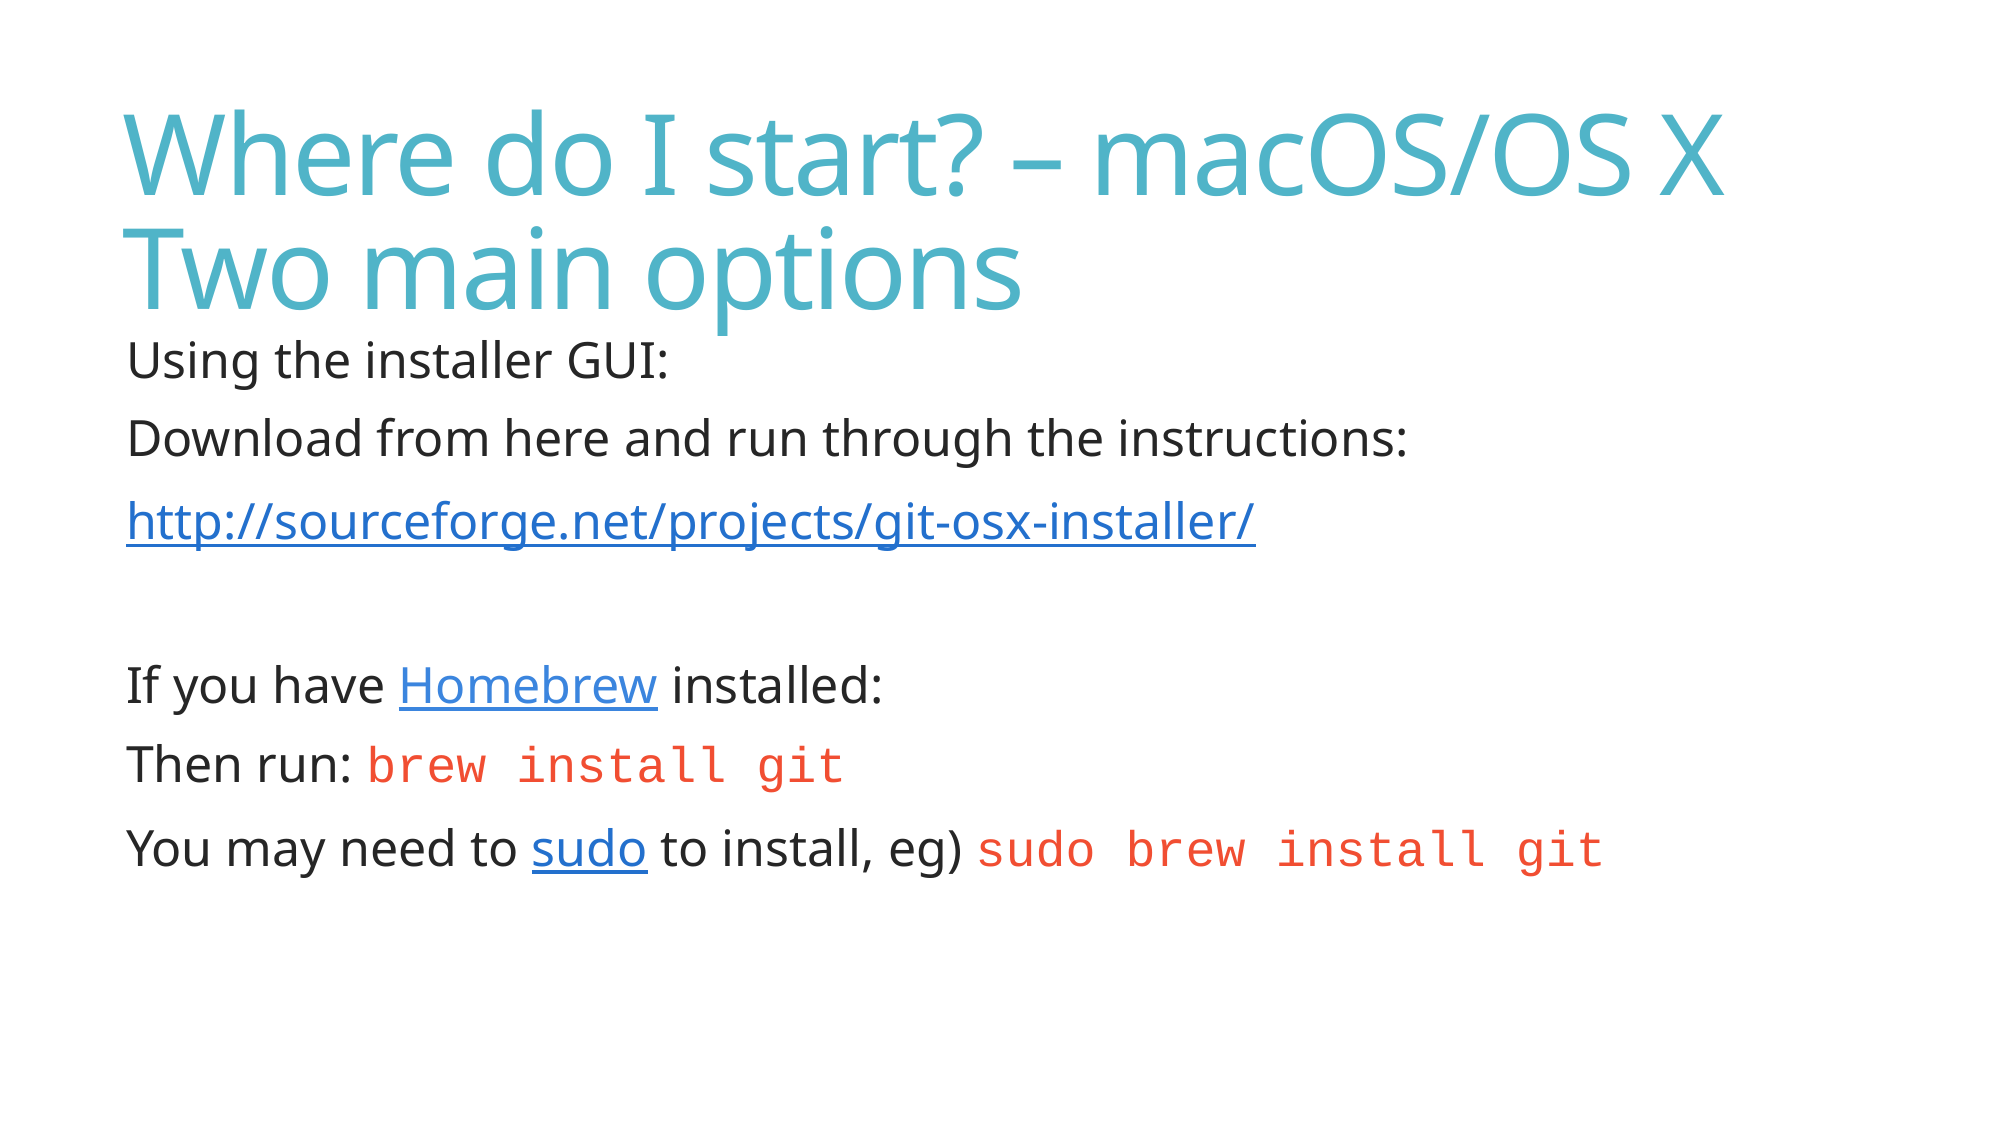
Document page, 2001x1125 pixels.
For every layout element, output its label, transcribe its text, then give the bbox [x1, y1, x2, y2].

list Using the installer GUI: Download from here and run through the instructions: http://sourceforge.net/projects/git-osx-installer/ If you have Homebrew installed: Then run: brew install git You may need to sudo to install, eg) sudo brew install git [111, 329, 1876, 948]
title Where do I start? – macOS/OS X Two main options [107, 81, 1875, 354]
